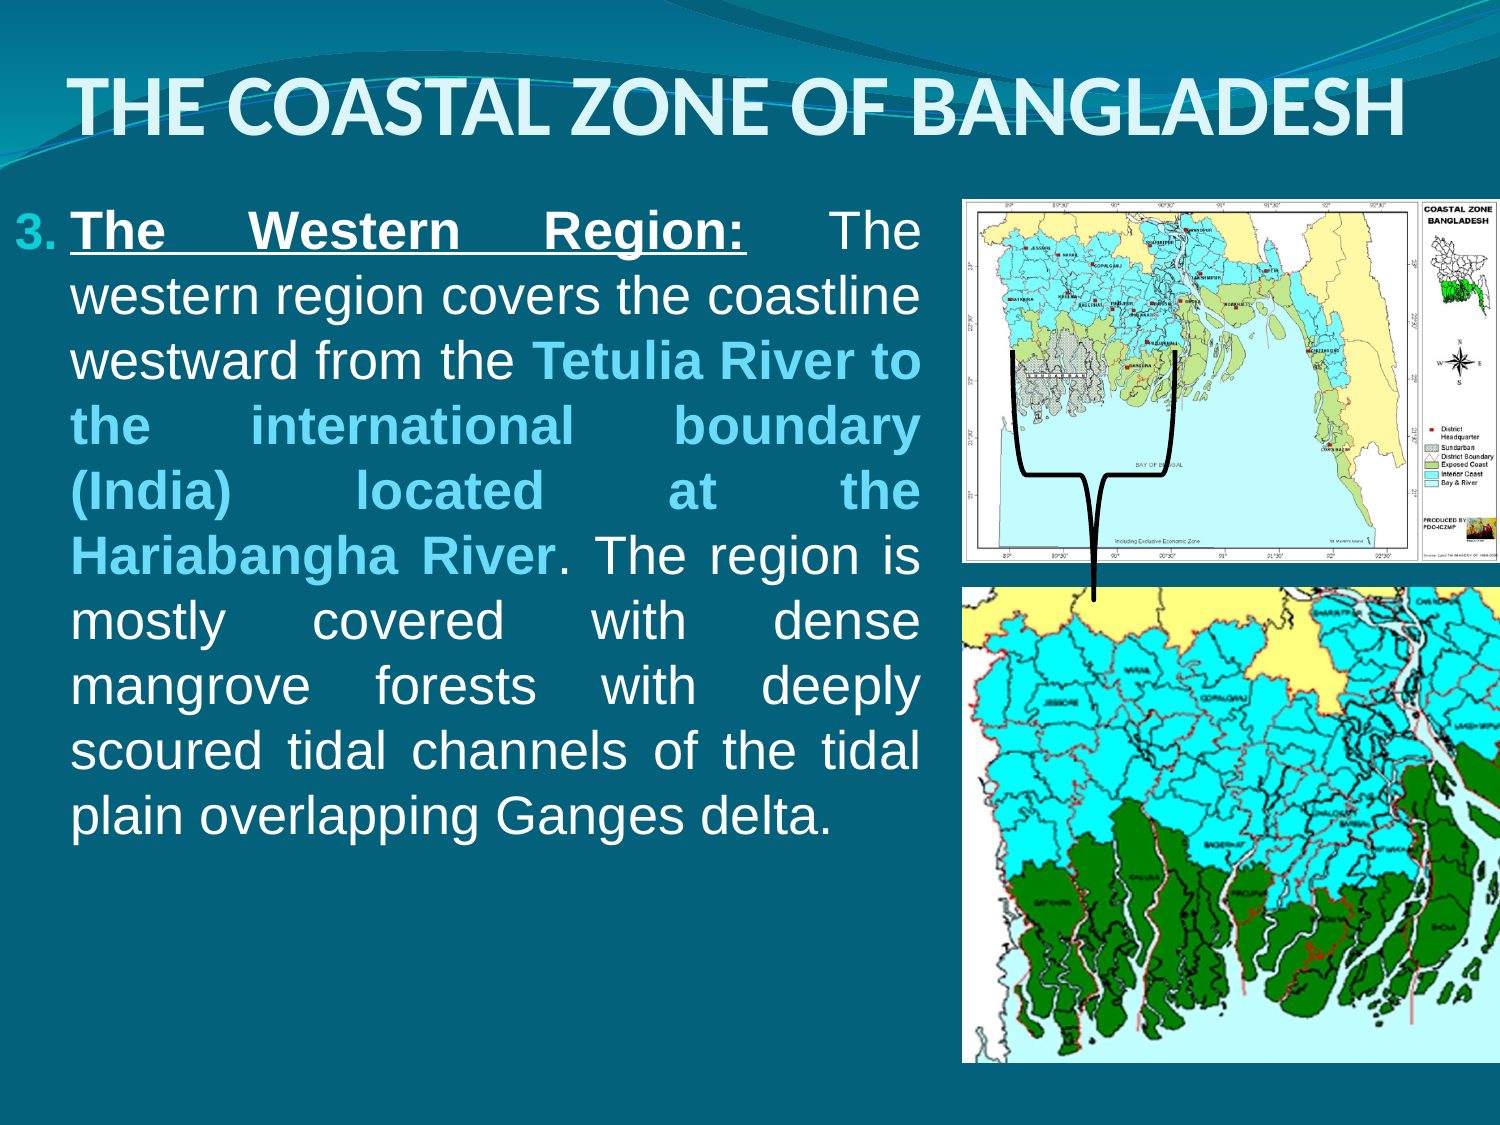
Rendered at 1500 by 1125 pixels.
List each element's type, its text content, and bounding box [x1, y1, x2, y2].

list The Western Region: The western region covers the coastline westward from the Tetulia River to the international boundary (India) located at the Hariabangha River. The region is mostly covered with dense mangrove forests with deeply scoured tidal channels of the tidal plain overlapping Ganges delta. [0, 187, 938, 1125]
picture [963, 587, 1500, 1062]
picture [963, 200, 1500, 563]
title THE COASTAL ZONE OF BANGLADESH [50, 24, 1425, 153]
